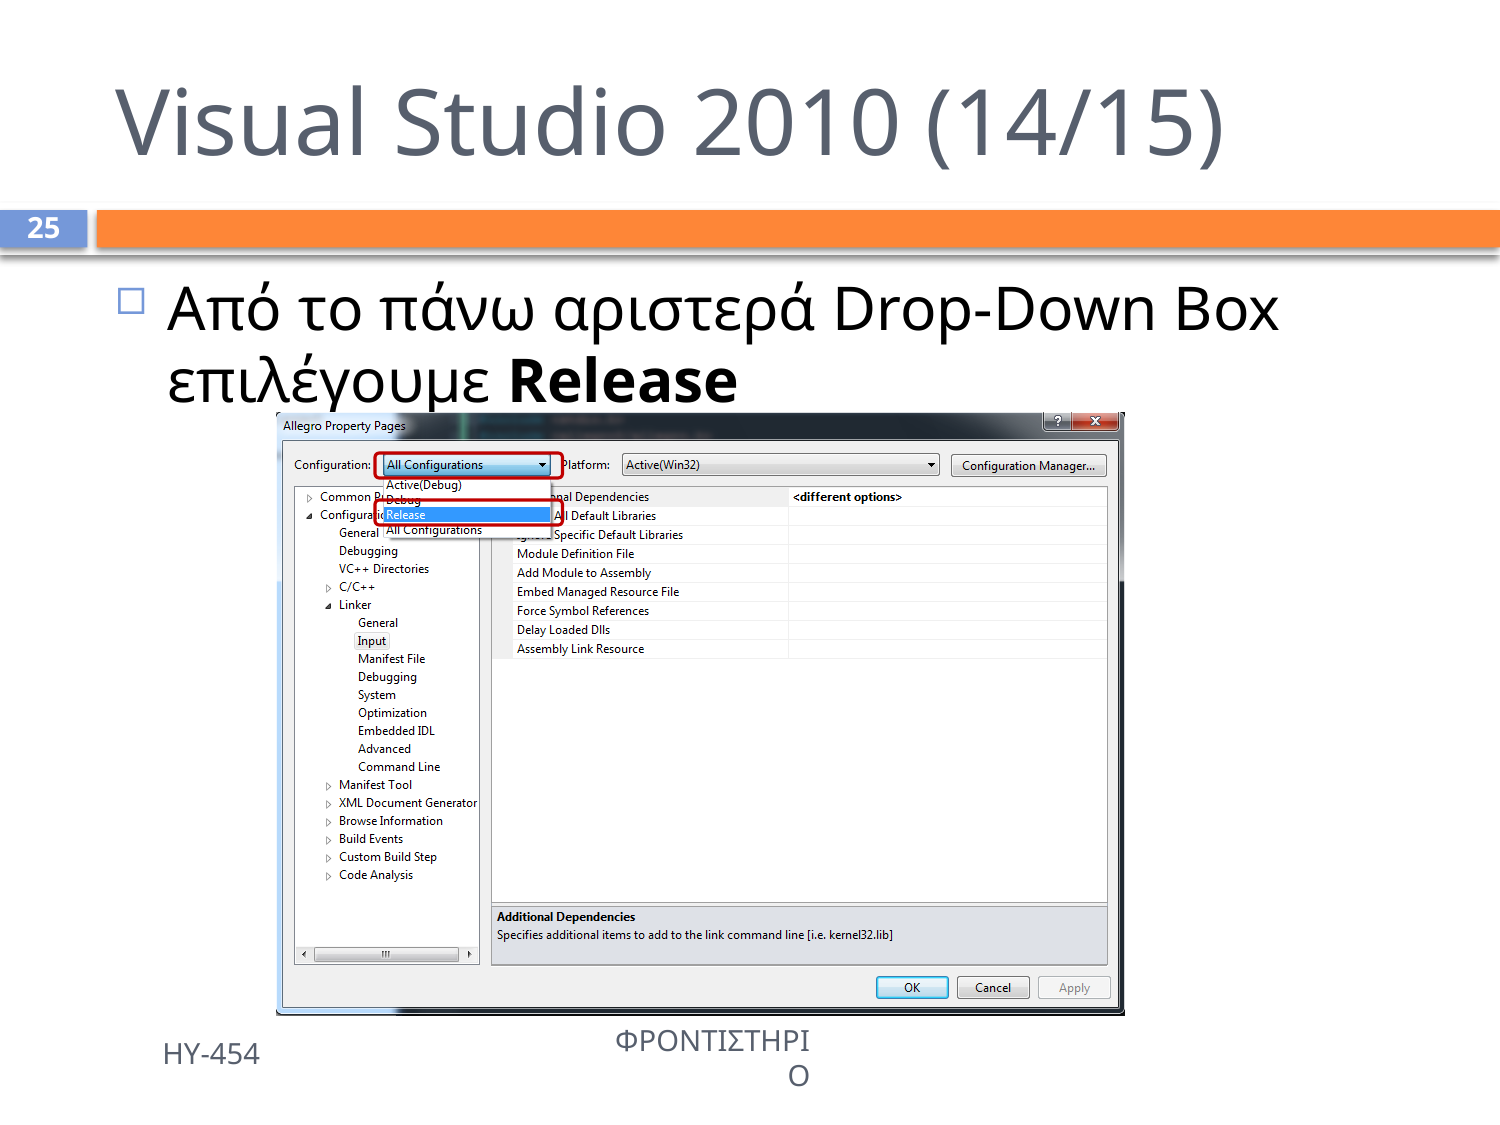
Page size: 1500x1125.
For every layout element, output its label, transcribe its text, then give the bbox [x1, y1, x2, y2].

title Visual Studio 2010 (14/15) [100, 37, 1438, 200]
list Από το πάνω αριστερά Drop-Down Box επιλέγουμε Release [100, 262, 1438, 1000]
slide_number 25 [0, 208, 88, 249]
picture [276, 412, 1126, 1017]
footer ΗΥ-454 [99, 1024, 275, 1085]
